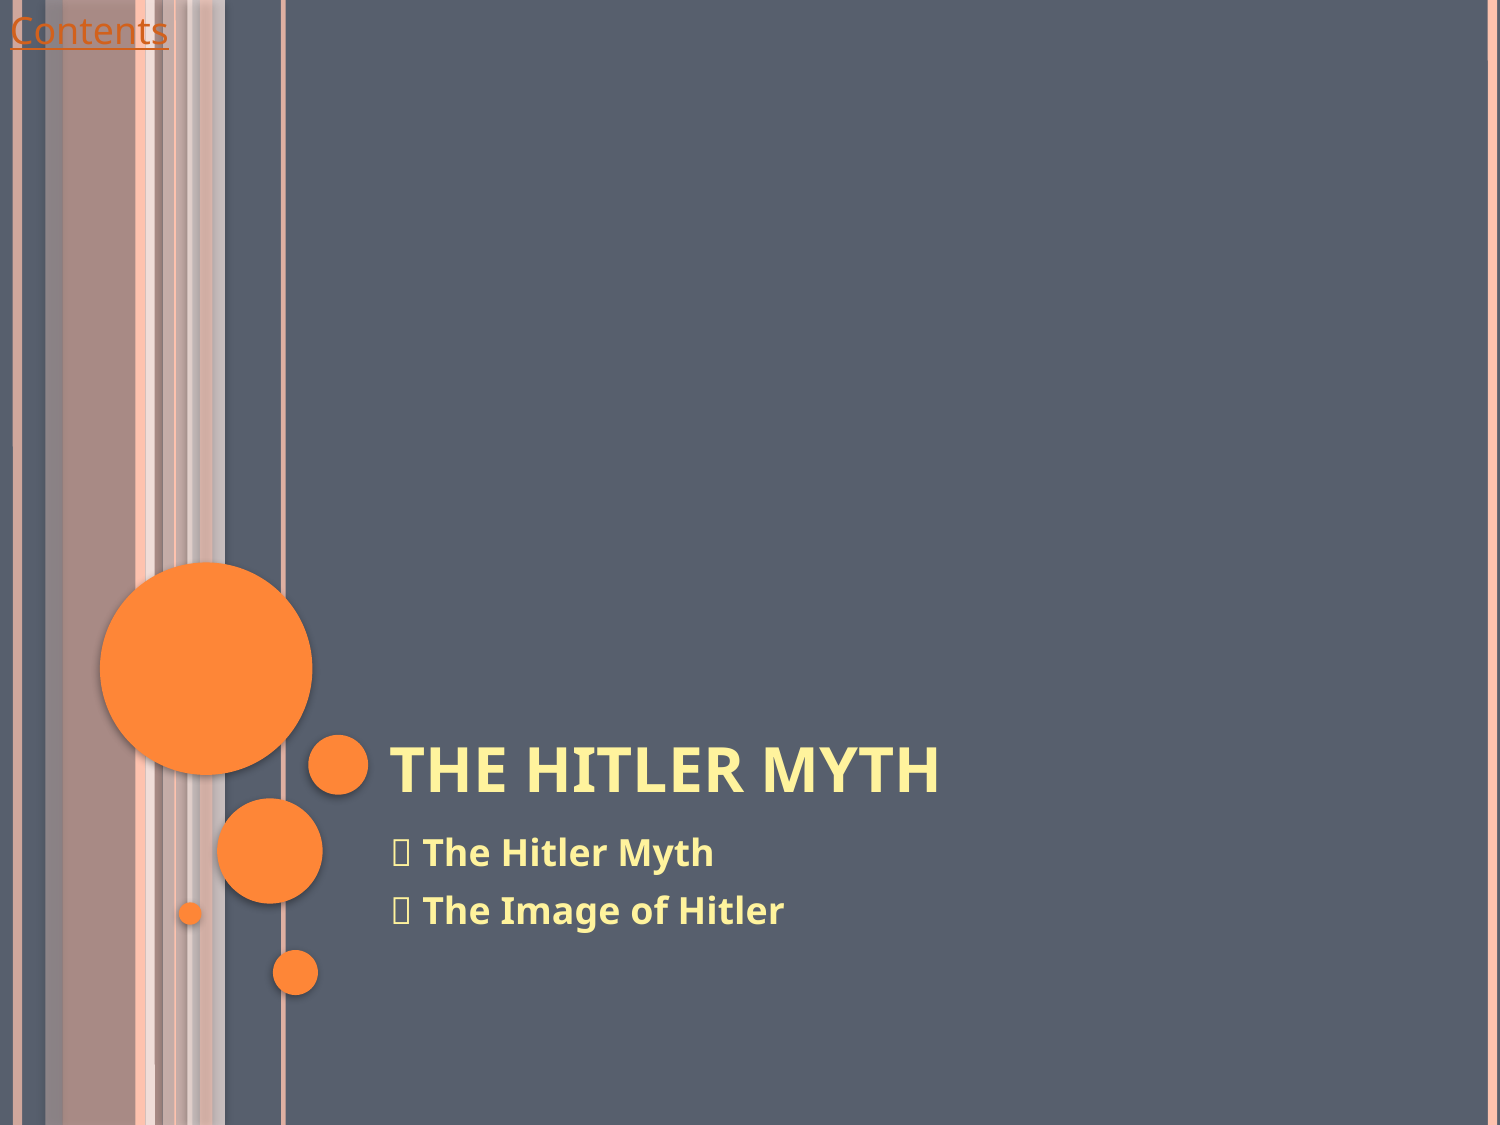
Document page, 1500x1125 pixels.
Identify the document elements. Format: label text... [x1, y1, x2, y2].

title The Hitler Myth [375, 474, 1388, 812]
list  The Hitler Myth  The Image of Hitler [374, 821, 1388, 1048]
